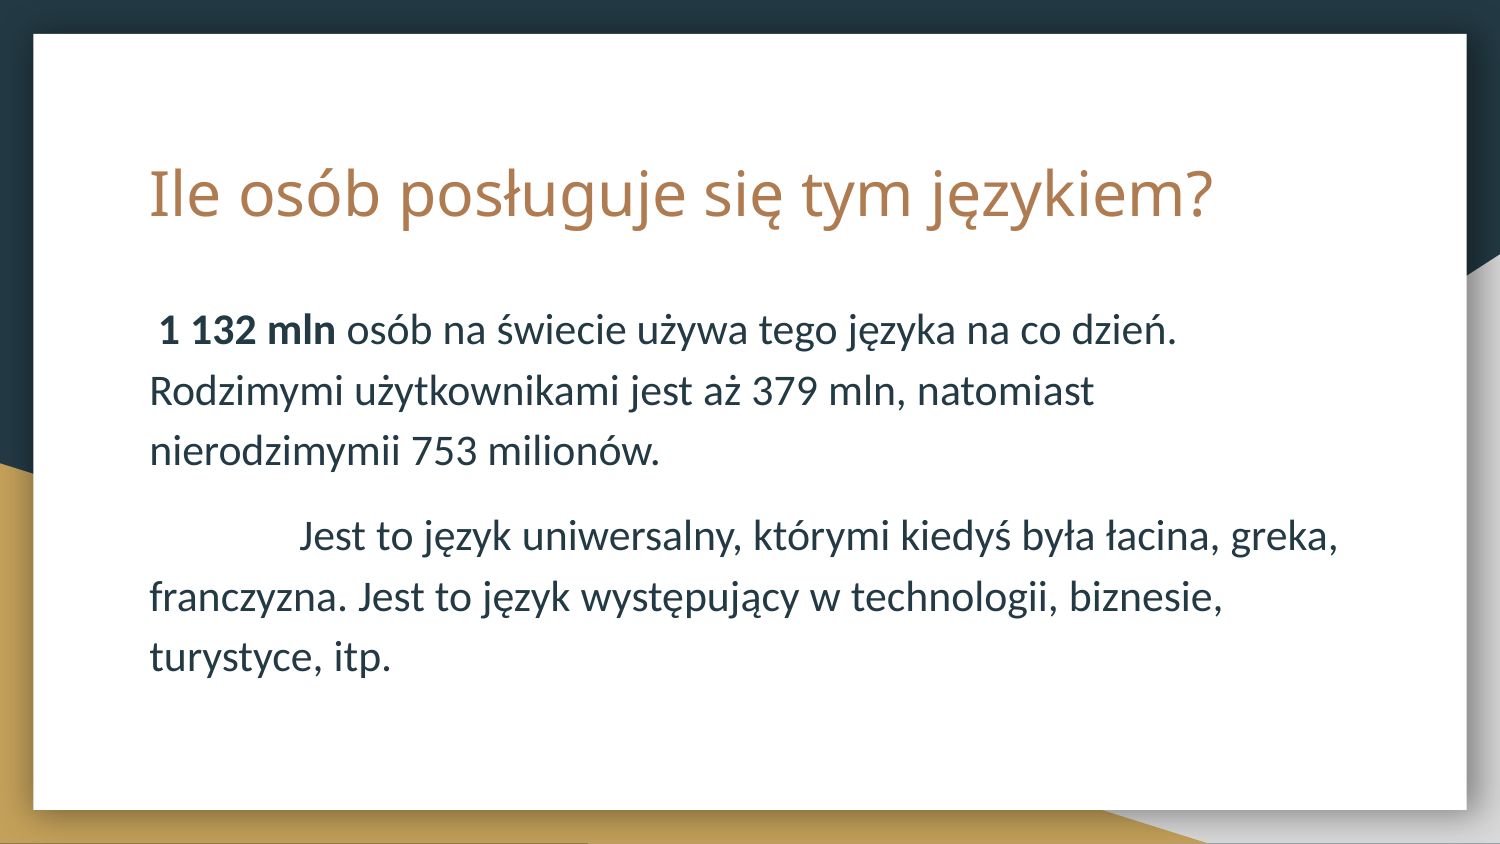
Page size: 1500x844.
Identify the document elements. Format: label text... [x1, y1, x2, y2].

list 1 132 mln osób na świecie używa tego języka na co dzień. Rodzimymi użytkownikami jest aż 379 mln, natomiast nierodzimymii 753 milionów. Jest to język uniwersalny, którymi kiedyś była łacina, greka, franczyzna. Jest to język występujący w technologii, biznesie, turystyce, itp. [134, 278, 1366, 729]
title Ile osób posługuje się tym językiem? [134, 138, 1366, 278]
